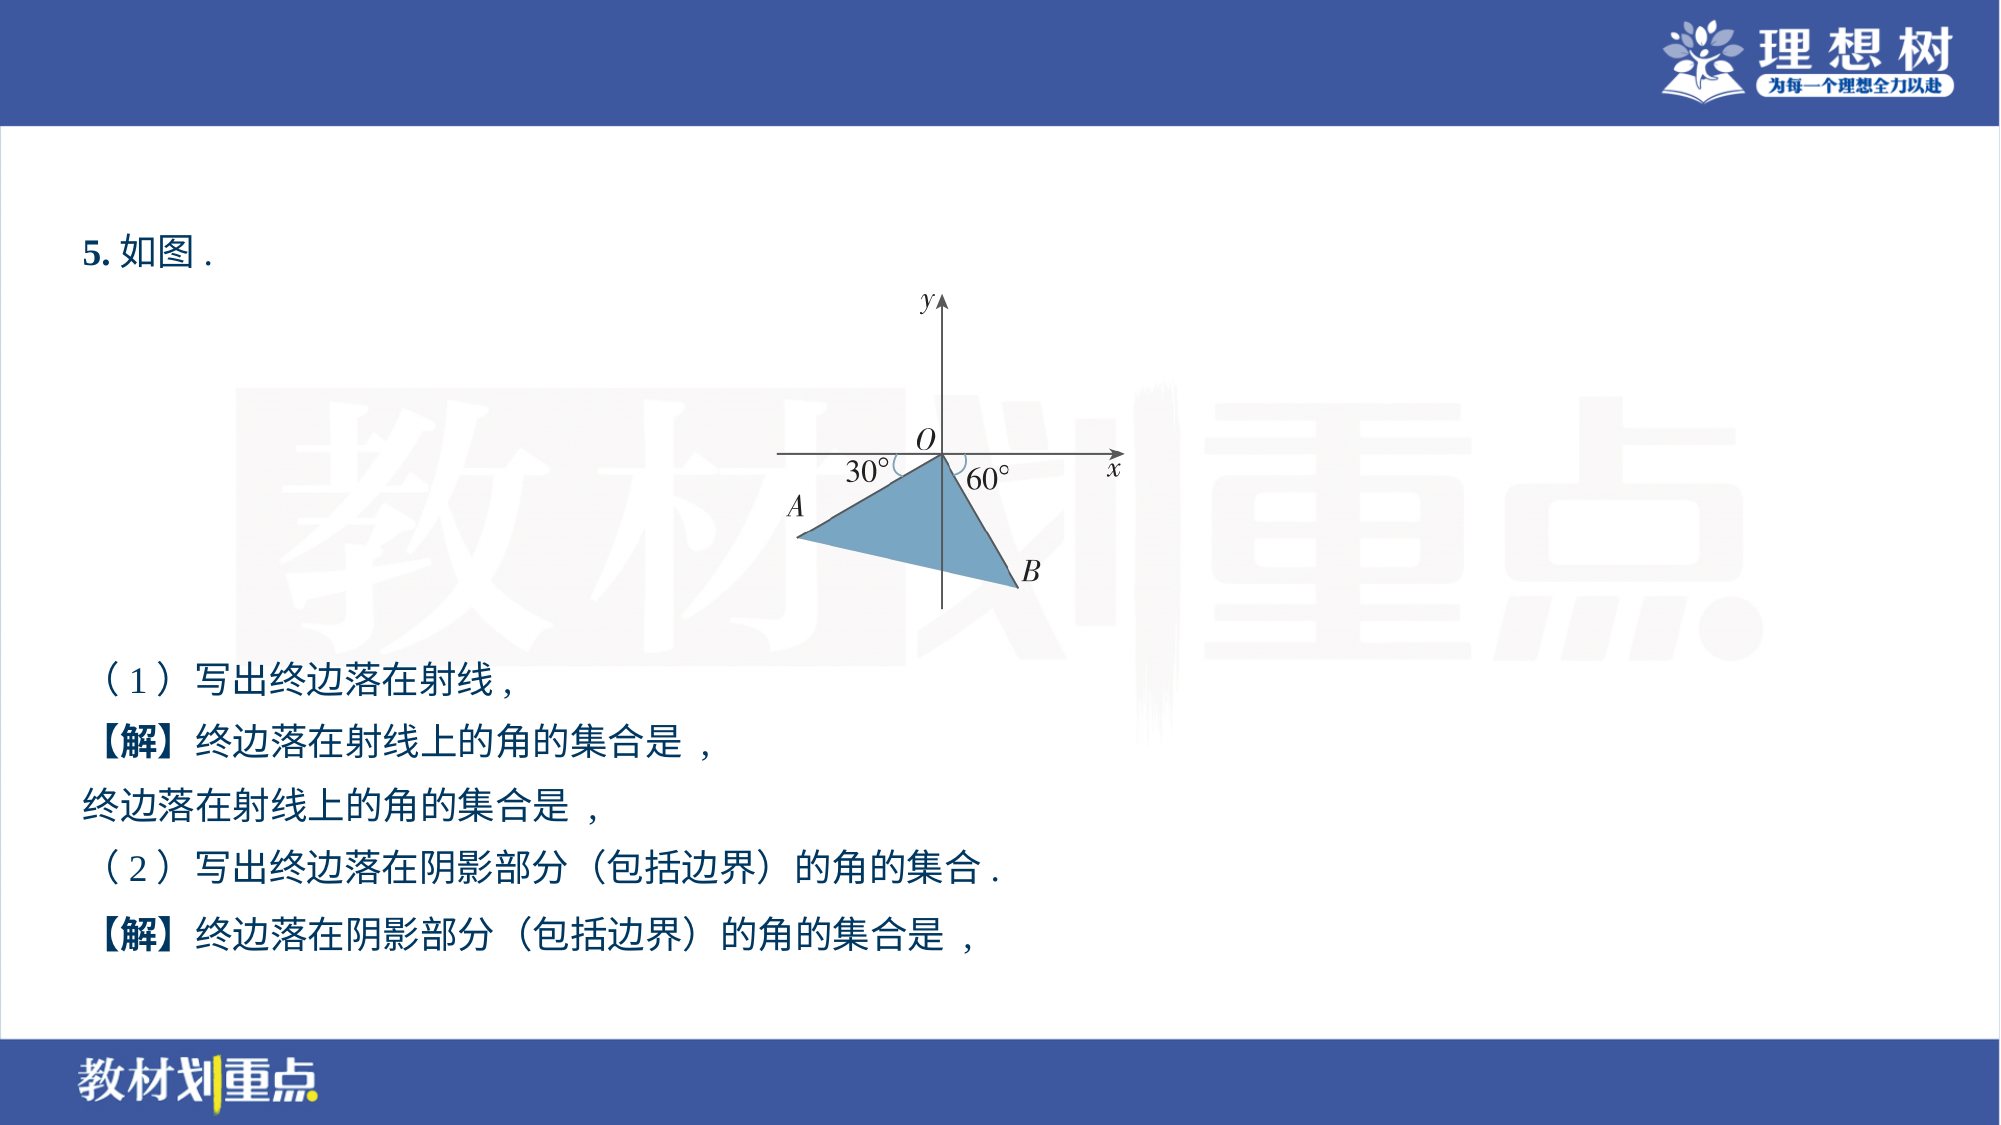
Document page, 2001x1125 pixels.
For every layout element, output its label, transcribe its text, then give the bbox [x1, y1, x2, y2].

text_box 5.如图. [82, 206, 1817, 267]
text_box （2）写出终边落在阴影部分（包括边界）的角的集合. [82, 822, 1817, 882]
picture [0, 0, 2000, 1125]
